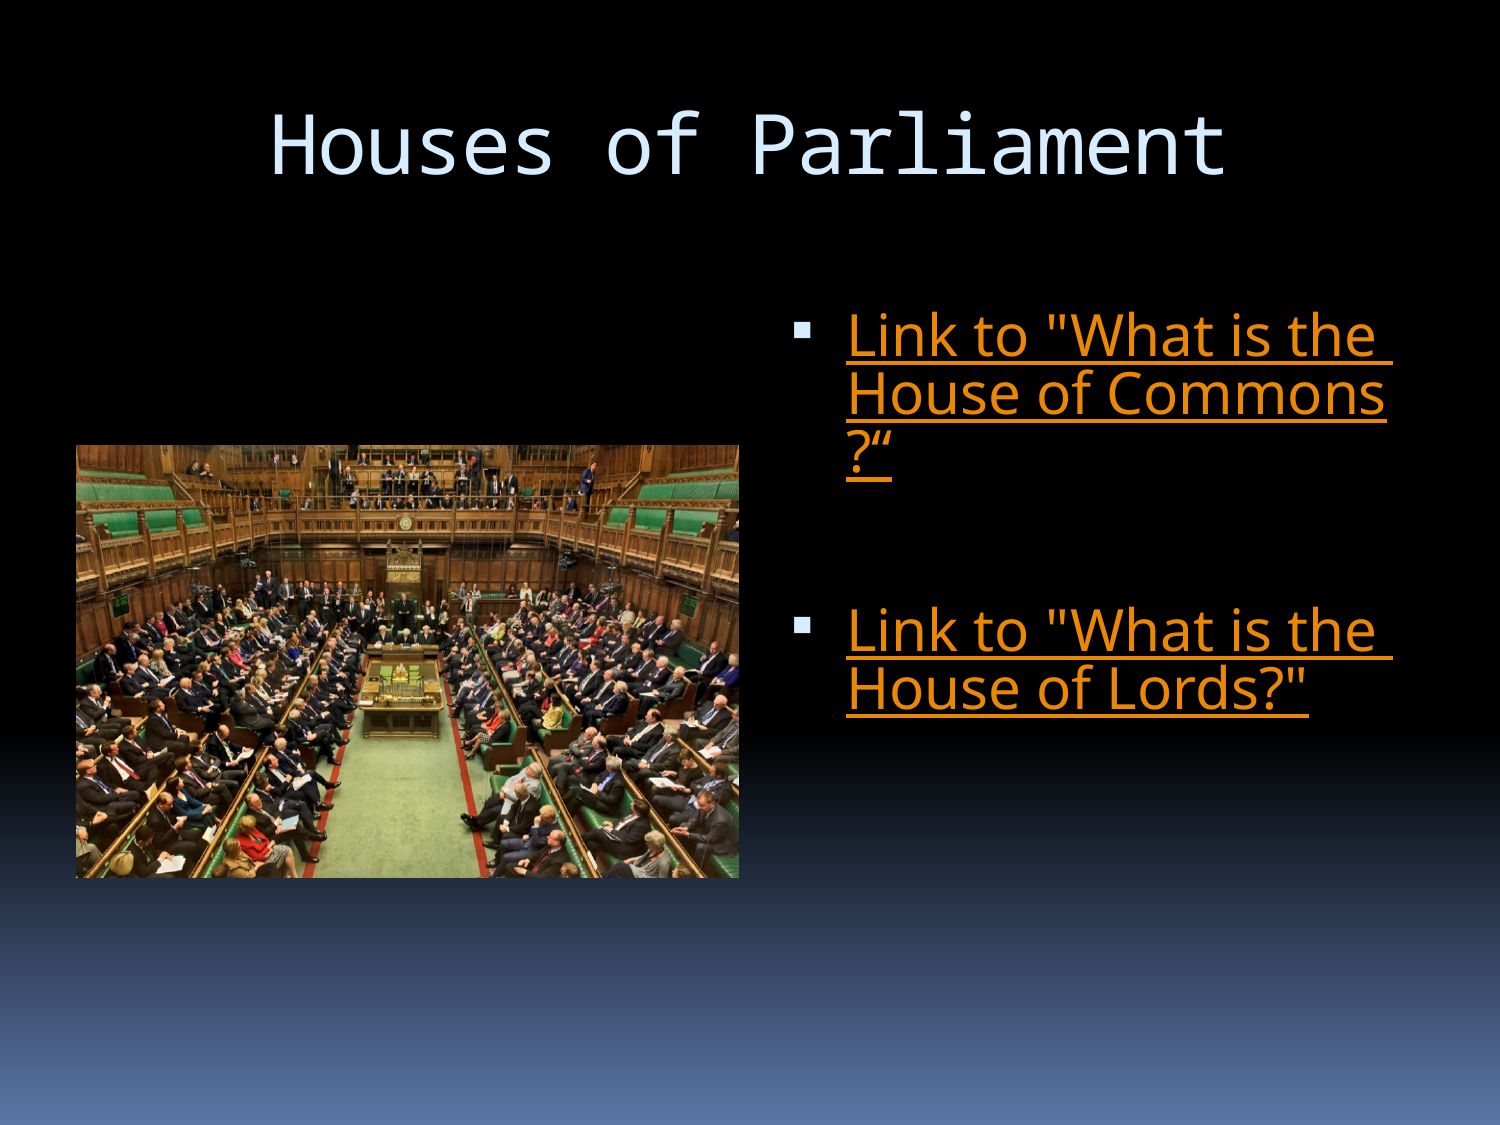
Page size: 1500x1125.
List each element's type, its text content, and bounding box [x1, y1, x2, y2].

title Houses of Parliament [75, 83, 1425, 234]
list Link to "What is the House of Commons?“ Link to "What is the House of Lords?" [763, 290, 1427, 1033]
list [75, 445, 740, 878]
